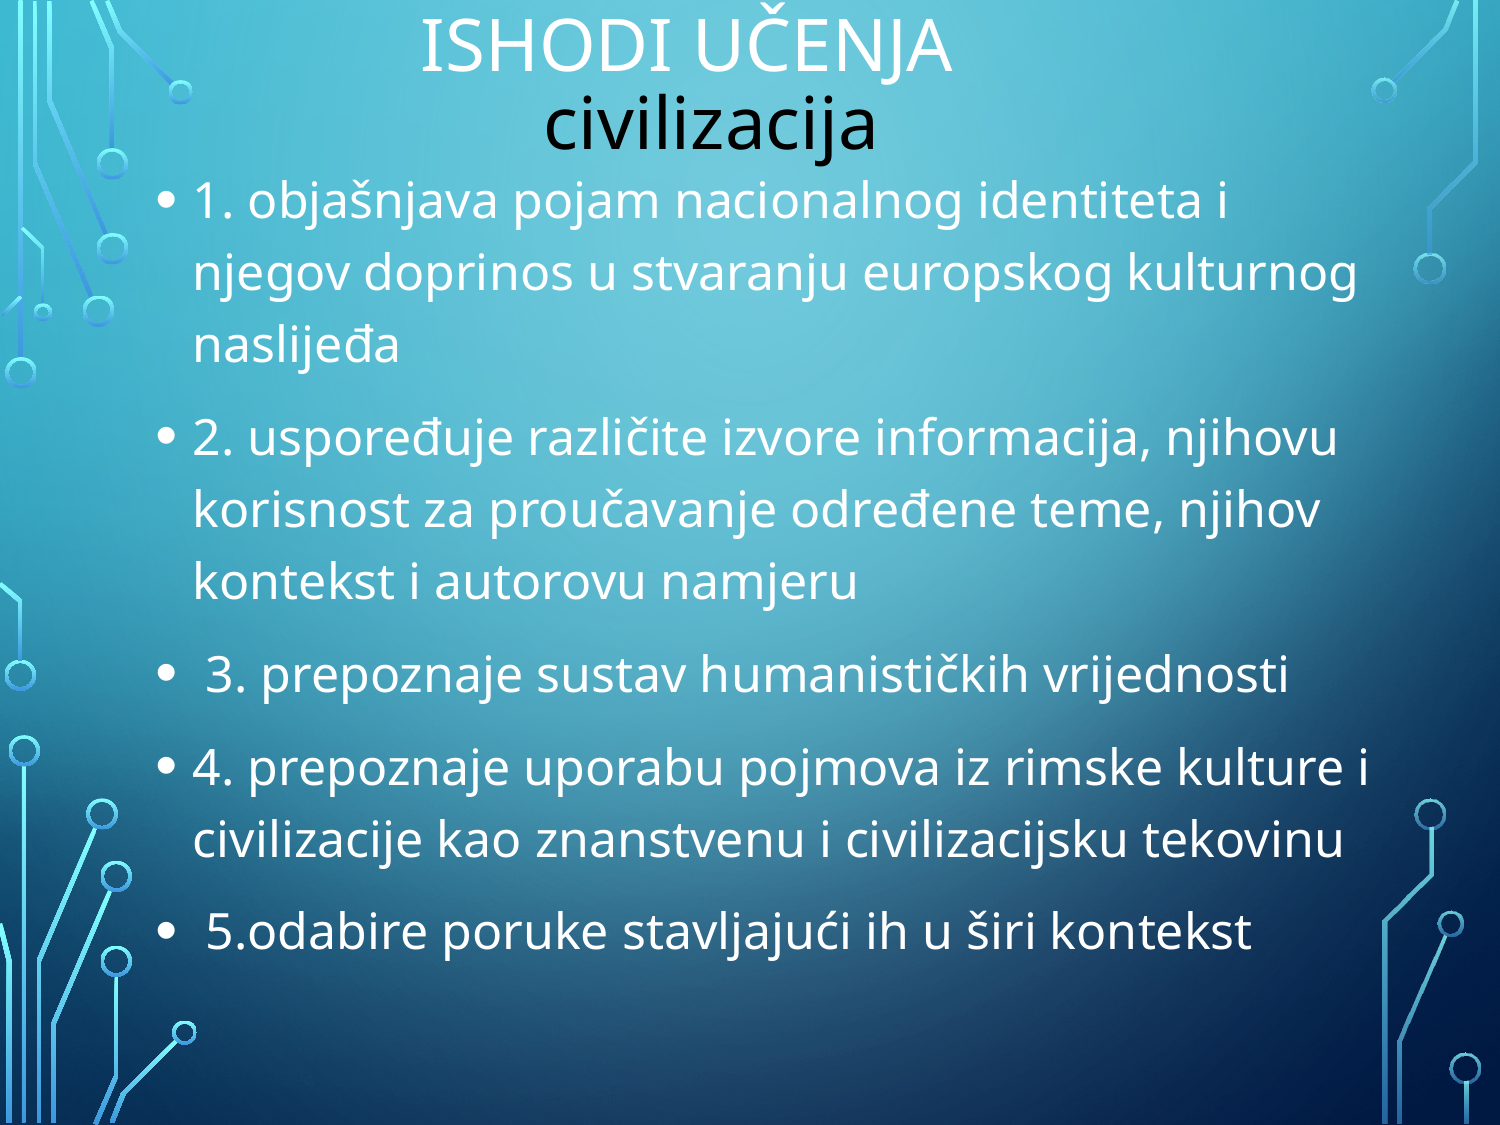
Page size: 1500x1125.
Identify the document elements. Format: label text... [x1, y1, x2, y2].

list 1. objašnjava pojam nacionalnog identiteta i njegov doprinos u stvaranju europskog kulturnog naslijeđa 2. uspoređuje različite izvore informacija, njihovu korisnost za proučavanje određene teme, njihov kontekst i autorovu namjeru 3. prepoznaje sustav humanističkih vrijednosti 4. prepoznaje uporabu pojmova iz rimske kulture i civilizacije kao znanstvenu i civilizacijsku tekovinu 5.odabire poruke stavljajući ih u širi kontekst [140, 149, 1400, 1047]
title ISHODI UČENJA civilizacija [75, 0, 1300, 232]
